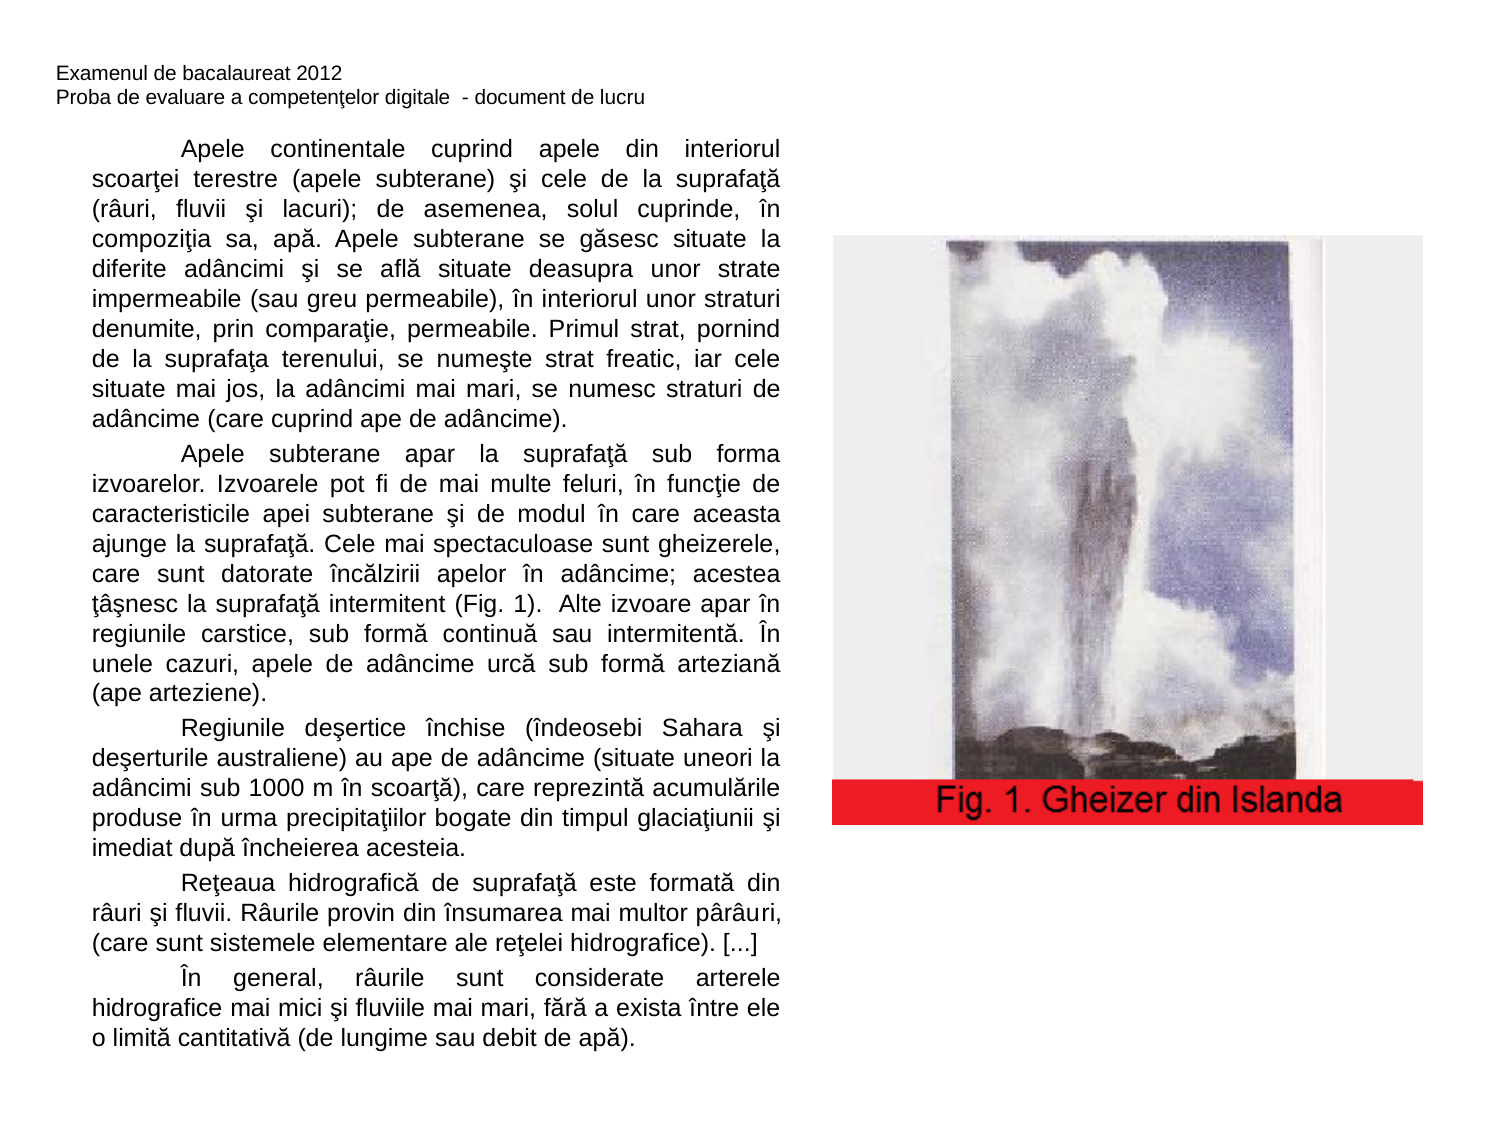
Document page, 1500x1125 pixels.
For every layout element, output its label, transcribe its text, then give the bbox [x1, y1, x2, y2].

picture [831, 234, 1423, 826]
text_box Examenul de bacalaureat 2012 Proba de evaluare a competenţelor digitale - document de lucru [41, 51, 1412, 117]
list Apele continentale cuprind apele din interiorul scoarţei terestre (apele subterane) şi cele de la suprafaţă (râuri, fluvii şi lacuri); de asemenea, solul cuprinde, în compoziţia sa, apă. Apele subterane se găsesc situate la diferite adâncimi şi se află situate deasupra unor strate impermeabile (sau greu permeabile), în interiorul unor straturi denumite, prin comparaţie, permeabile. Primul strat, pornind de la suprafaţa terenului, se numeşte strat freatic, iar cele situate mai jos, la adâncimi mai mari, se numesc straturi de adâncime (care cuprind ape de adâncime). Apele subterane apar la suprafaţă sub forma izvoarelor. Izvoarele pot fi de mai multe feluri, în funcţie de caracteristicile apei subterane şi de modul în care aceasta ajunge la suprafaţă. Cele mai spectaculoase sunt gheizerele, care sunt datorate încălzirii apelor în adâncime; acestea ţâşnesc la suprafaţă intermitent (Fig. 1). Alte izvoare apar în regiunile carstice, sub formă continuă sau intermitentă. În unele cazuri, apele de adâncime urcă sub formă arteziană (ape arteziene). Regiunile deşertice închise (îndeosebi Sahara şi deşerturile australiene) au ape de adâncime (situate uneori la adâncimi sub 1000 m în scoarţă), care reprezintă acumulările produse în urma precipitaţiilor bogate din timpul glaciaţiunii şi imediat după încheierea acesteia. Reţeaua hidrografică de suprafaţă este formată din râuri şi fluvii. Râurile provin din însumarea mai multor pârâuri, (care sunt sistemele elementare ale reţelei hidrografice). [...] În general, râurile sunt considerate arterele hidrografice mai mici şi fluviile mai mari, fără a exista între ele o limită cantitativă (de lungime sau debit de apă). [76, 125, 798, 1071]
